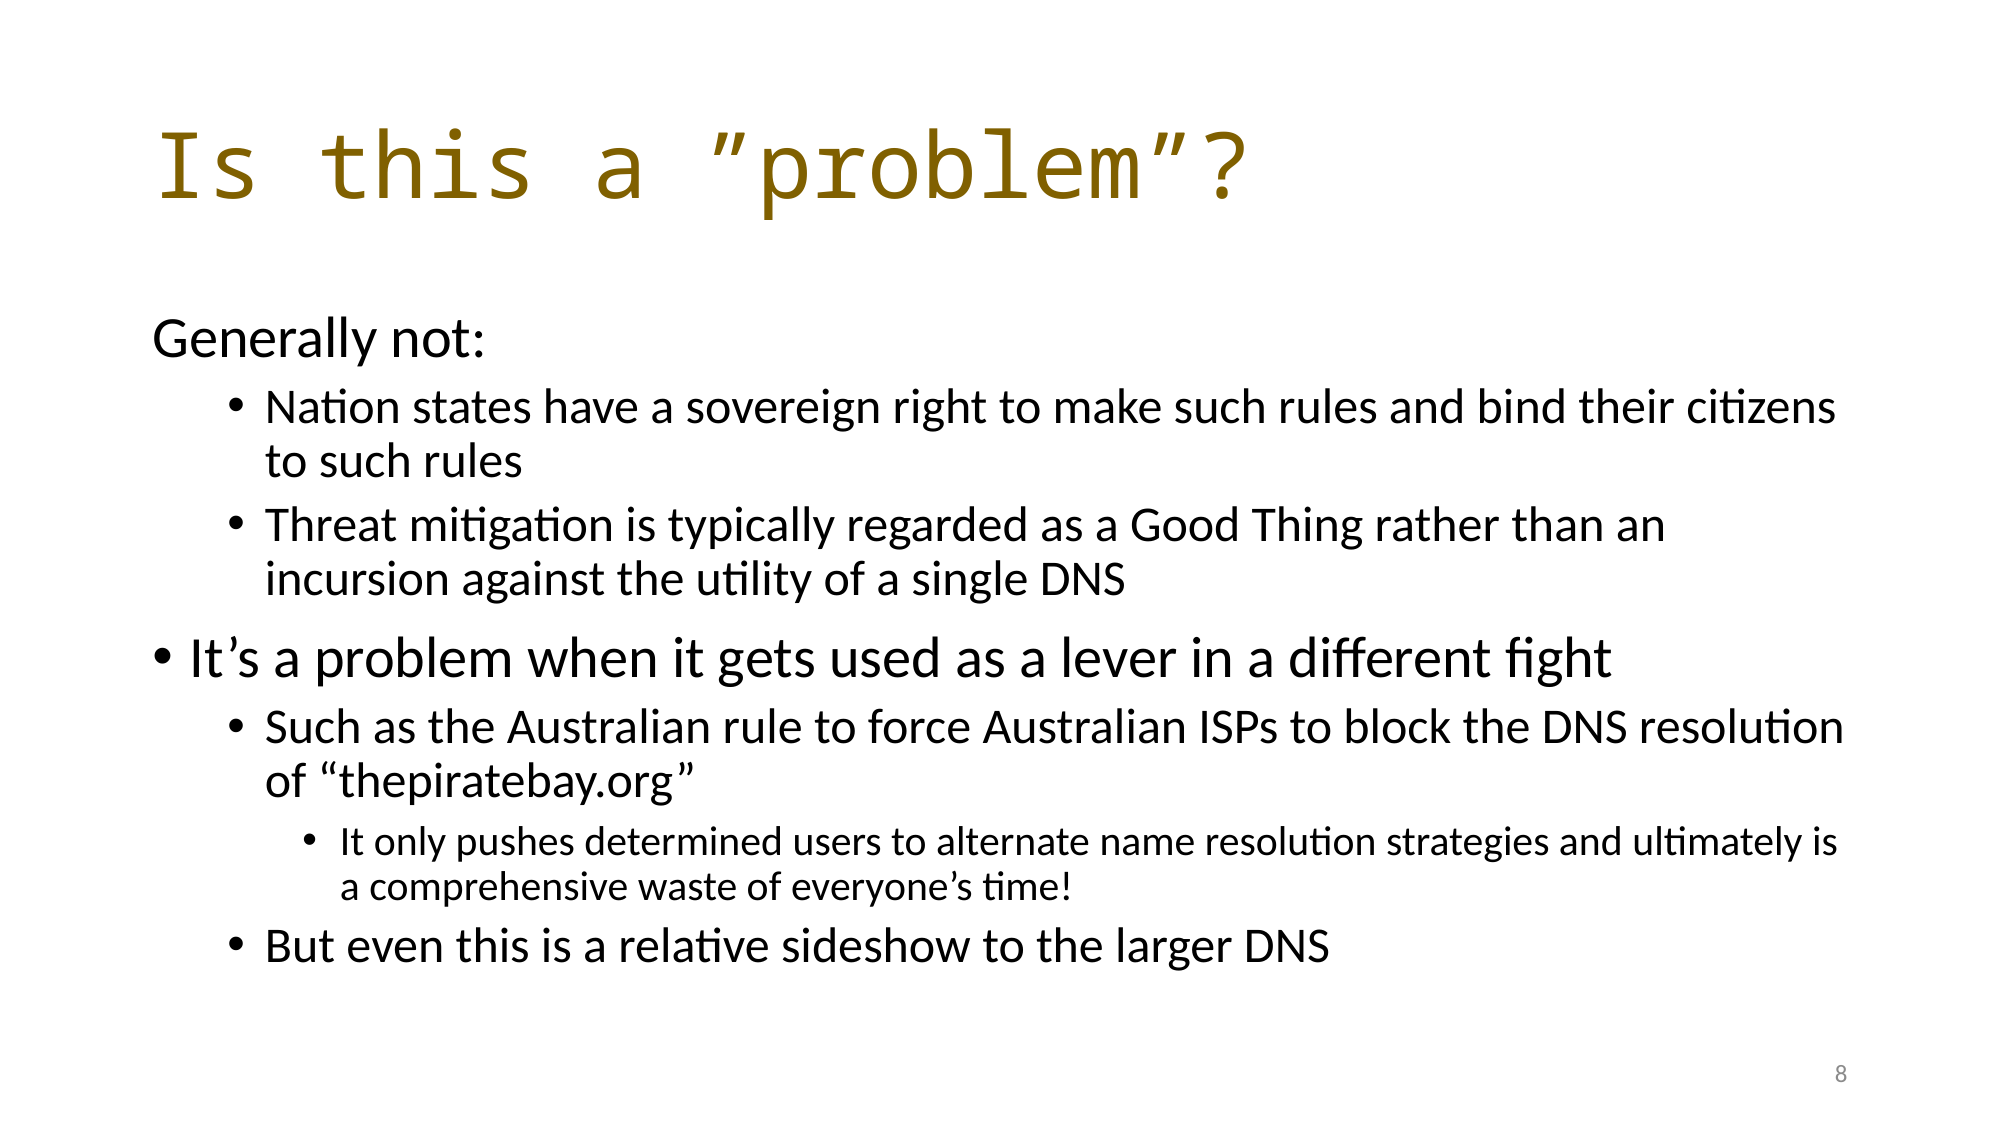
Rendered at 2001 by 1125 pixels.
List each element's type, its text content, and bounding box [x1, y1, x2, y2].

title Is this a ”problem”? [137, 59, 1863, 278]
slide_number 8 [1412, 1042, 1863, 1103]
list Generally not: Nation states have a sovereign right to make such rules and bind their citizens to such rules Threat mitigation is typically regarded as a Good Thing rather than an incursion against the utility of a single DNS It’s a problem when it gets used as a lever in a different fight Such as the Australian rule to force Australian ISPs to block the DNS resolution of “thepiratebay.org” It only pushes determined users to alternate name resolution strategies and ultimately is a comprehensive waste of everyone’s time! But even this is a relative sideshow to the larger DNS [137, 299, 1863, 1014]
